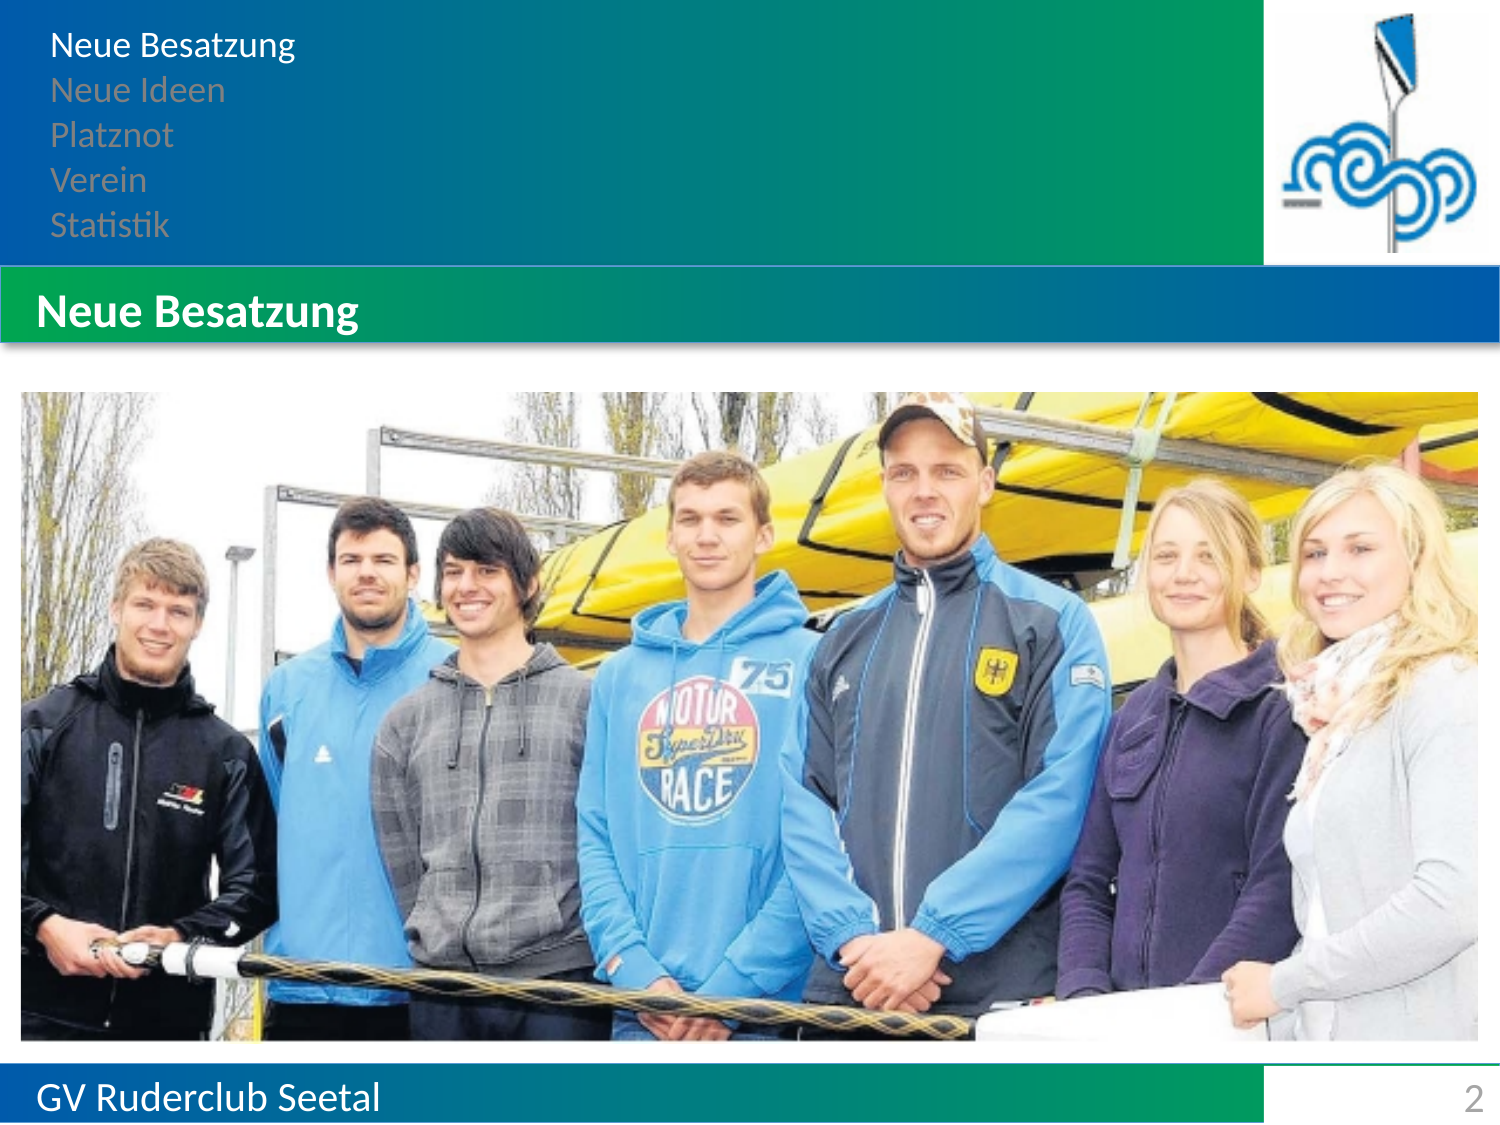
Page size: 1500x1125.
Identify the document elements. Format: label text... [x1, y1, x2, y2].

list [20, 392, 1478, 1044]
slide_number 2 [1263, 1065, 1500, 1125]
title Neue Besatzung [20, 277, 1489, 346]
footer GV Ruderclub Seetal [20, 1064, 1042, 1124]
picture [1275, 12, 1489, 253]
text_box Neue Besatzung Neue Ideen Platznot Verein Statistik [35, 12, 354, 252]
